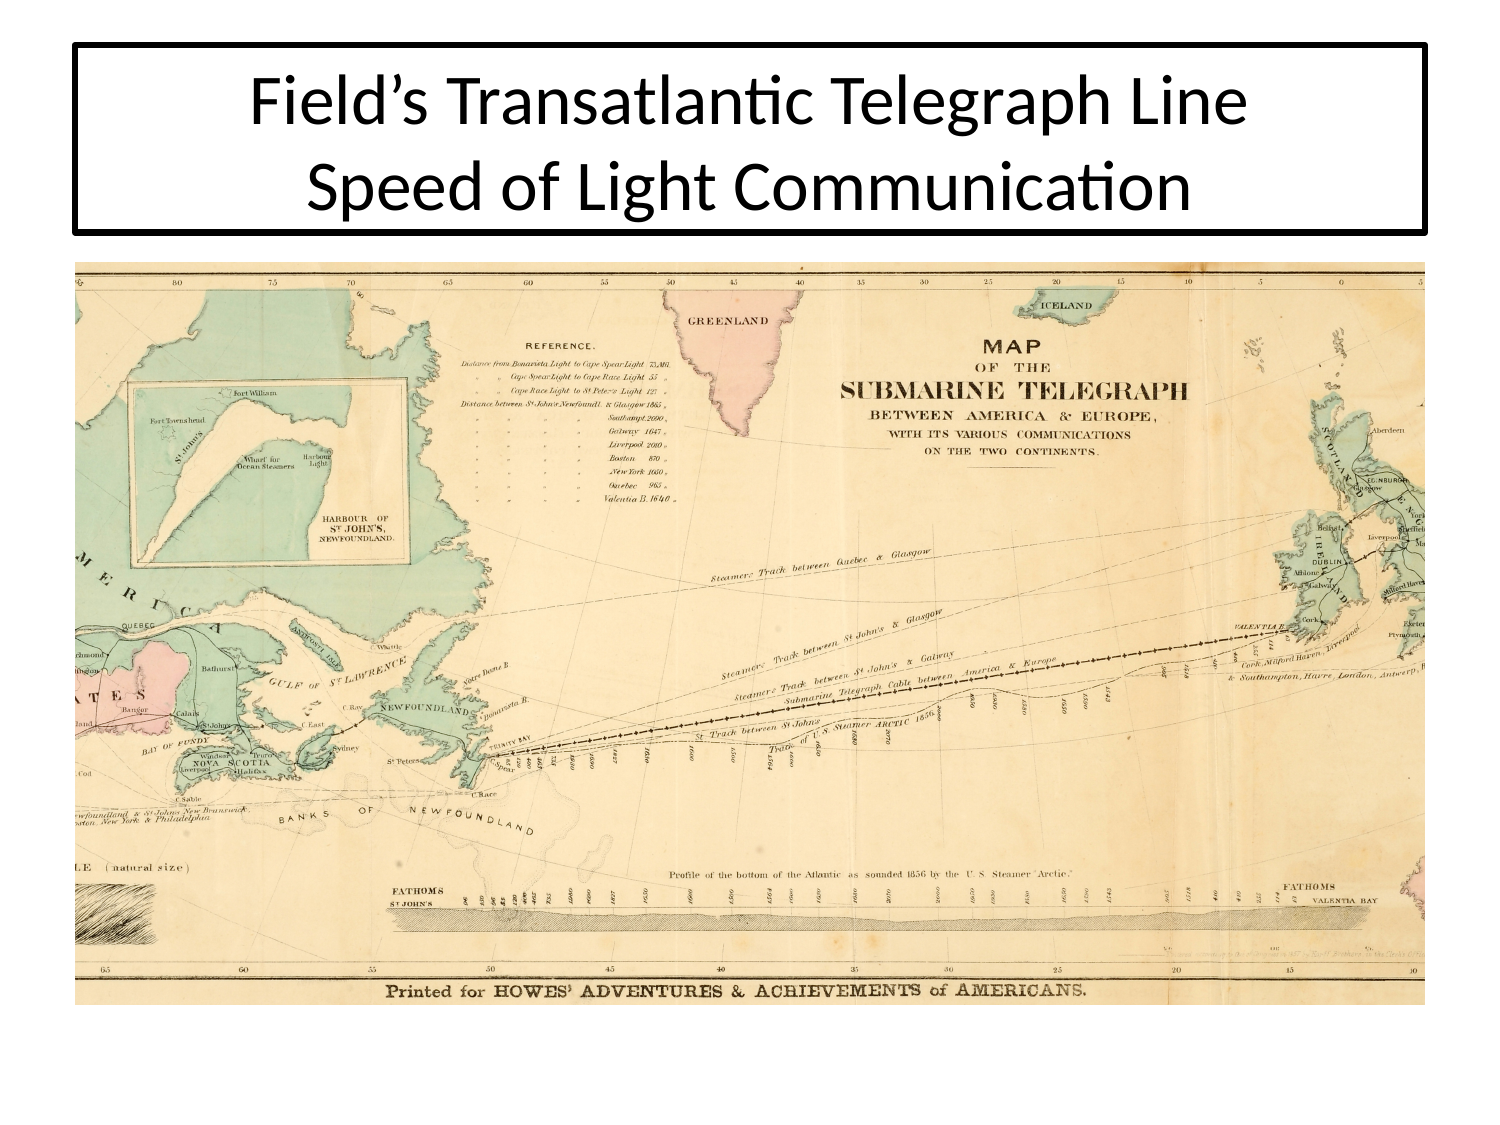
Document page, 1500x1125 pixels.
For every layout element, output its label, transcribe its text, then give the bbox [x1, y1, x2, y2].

title Field’s Transatlantic Telegraph Line Speed of Light Communication [75, 45, 1425, 233]
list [74, 262, 1426, 1006]
